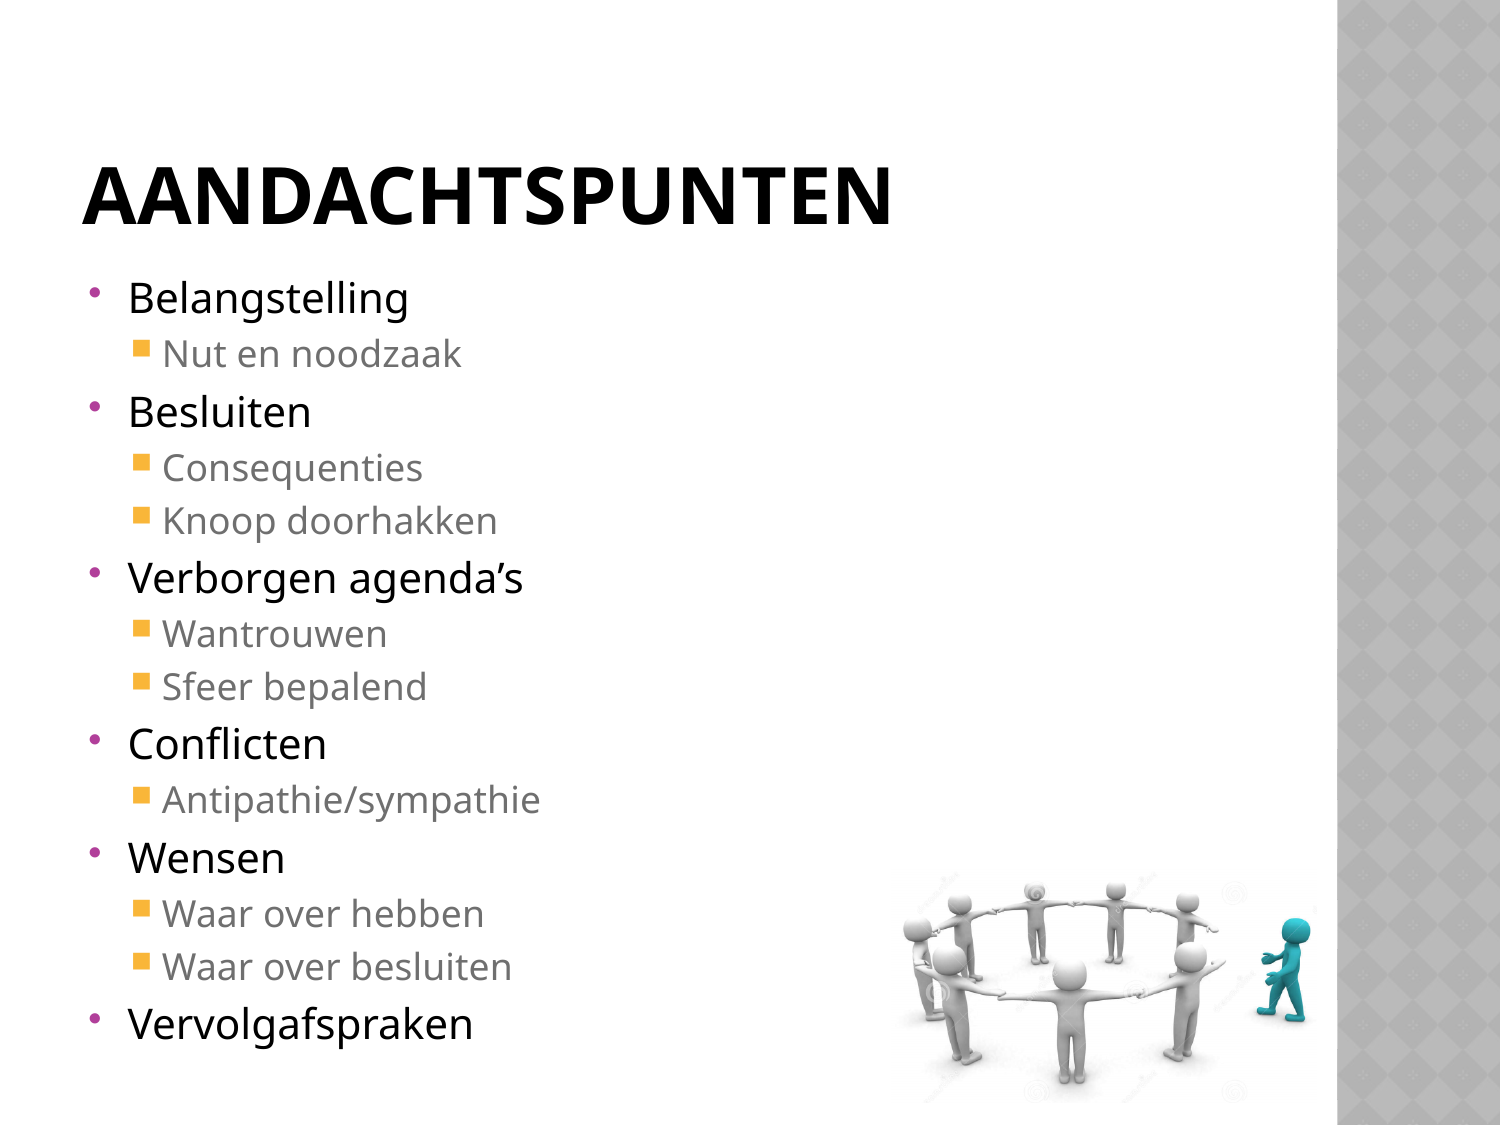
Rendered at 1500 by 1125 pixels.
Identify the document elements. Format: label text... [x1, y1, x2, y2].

picture [891, 868, 1317, 1103]
title aandachtspunten [75, 52, 1263, 240]
list Belangstelling Nut en noodzaak Besluiten Consequenties Knoop doorhakken Verborgen agenda’s Wantrouwen Sfeer bepalend Conflicten Antipathie/sympathie Wensen Waar over hebben Waar over besluiten Vervolgafspraken [75, 264, 1263, 1059]
